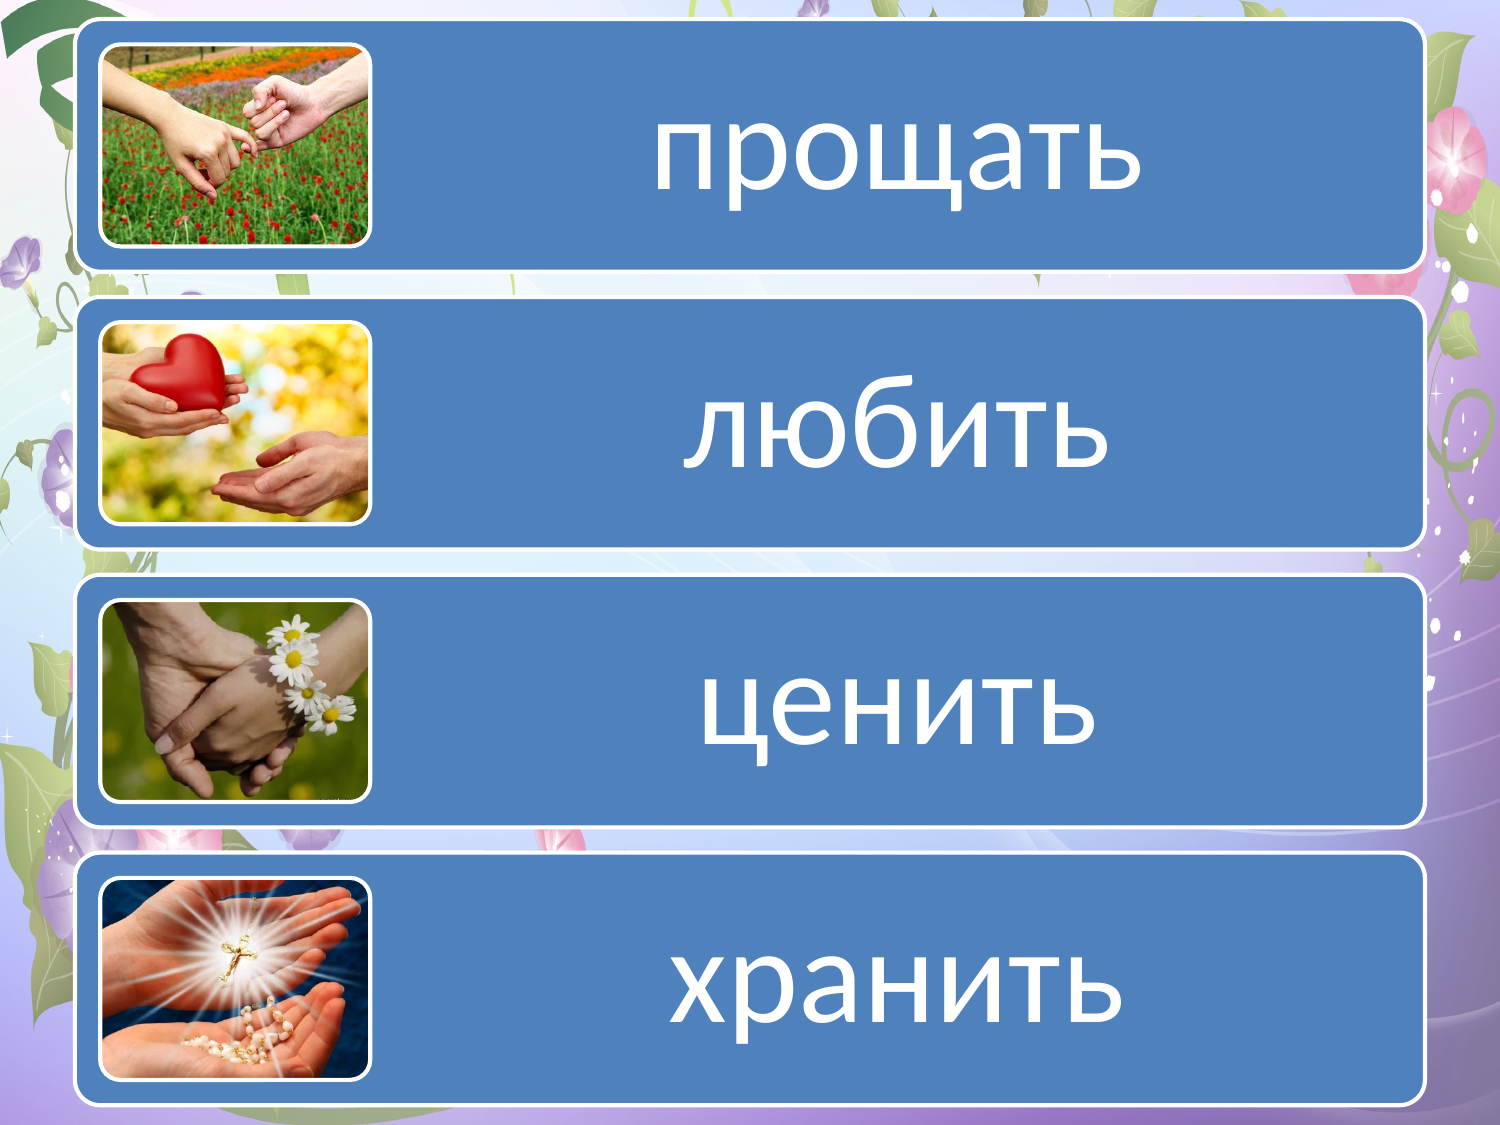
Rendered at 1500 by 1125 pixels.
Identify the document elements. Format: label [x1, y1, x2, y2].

list [74, 18, 1426, 1107]
